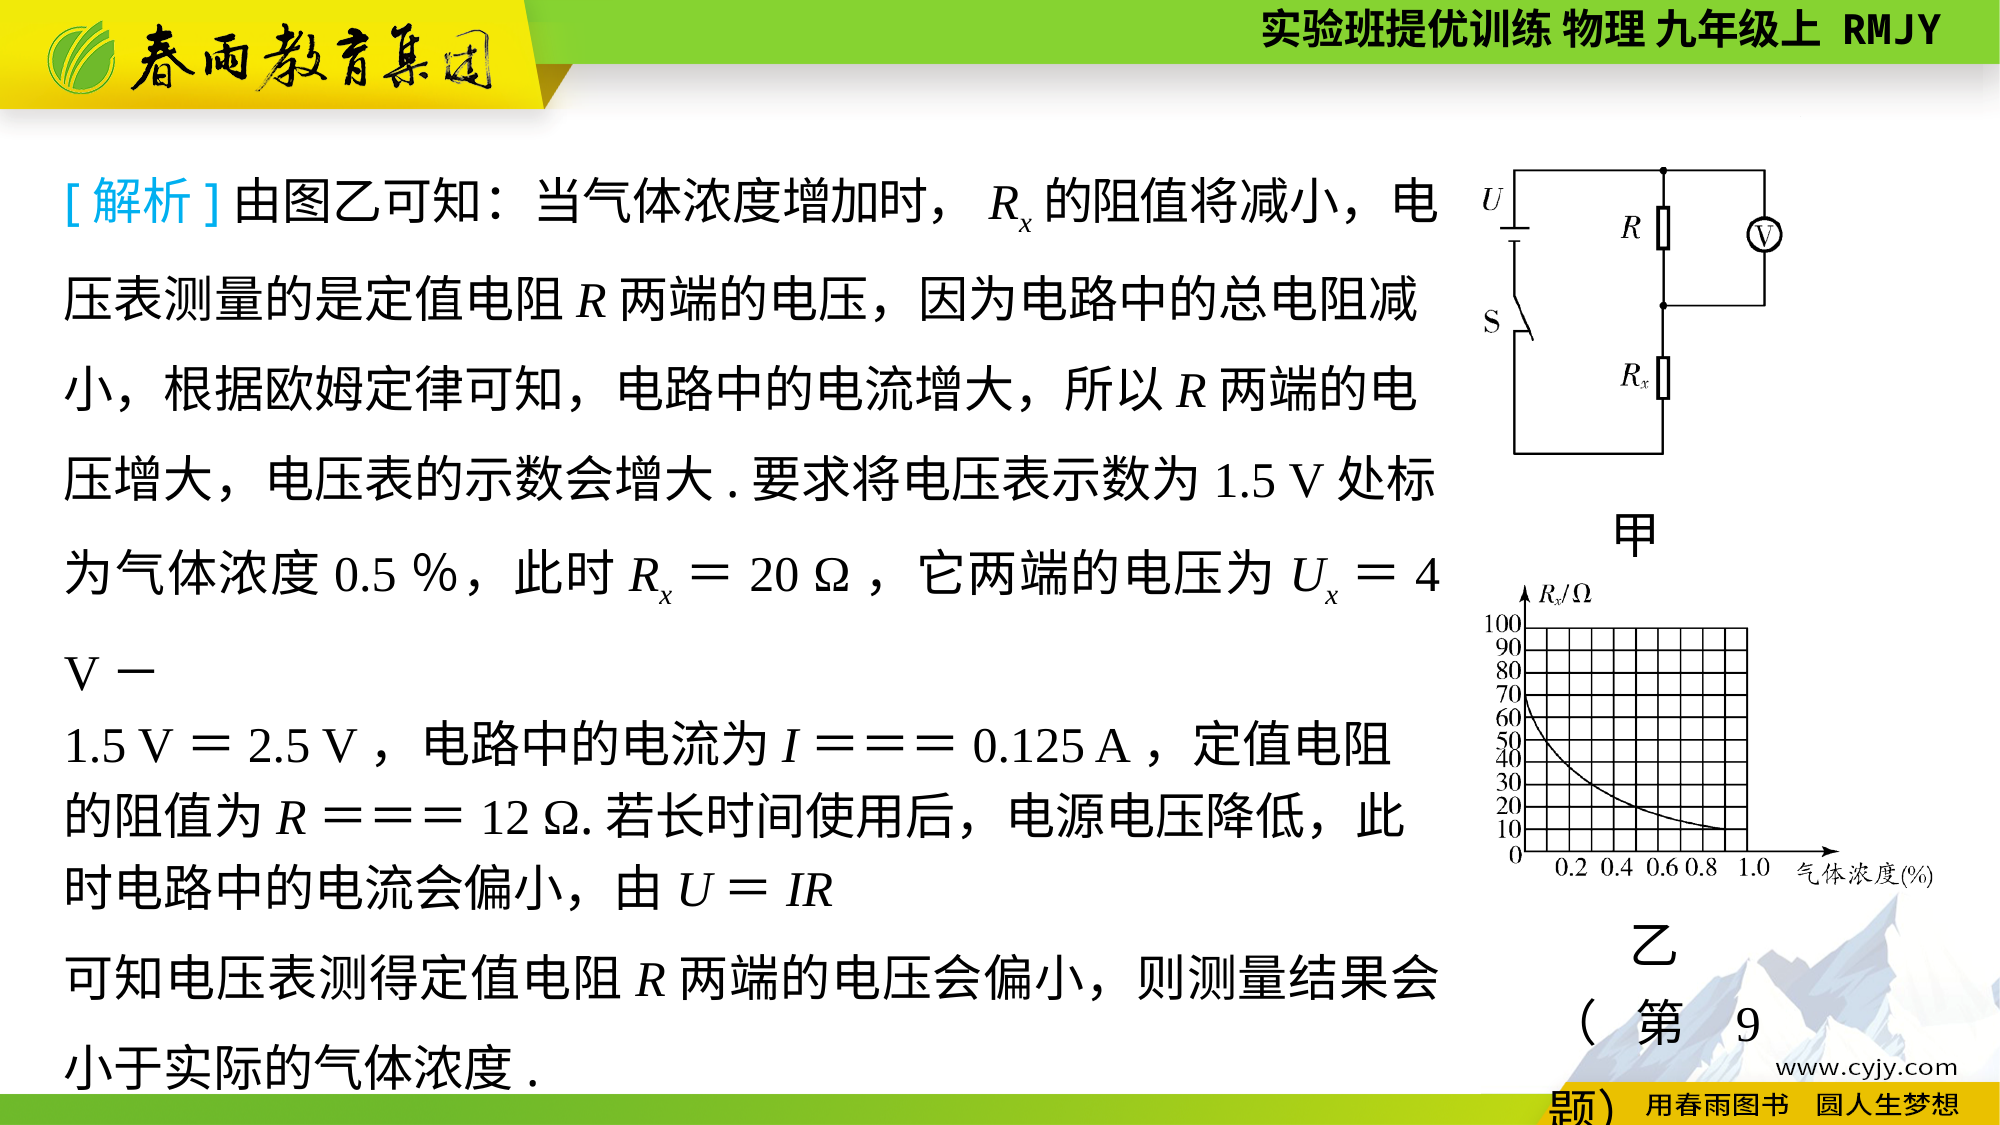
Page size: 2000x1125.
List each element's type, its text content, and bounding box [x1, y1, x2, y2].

text_box 甲 [1595, 468, 1676, 567]
text_box 乙 [1614, 902, 1695, 981]
picture [0, 0, 2000, 1125]
text_box （第9题） [1532, 953, 1788, 1059]
